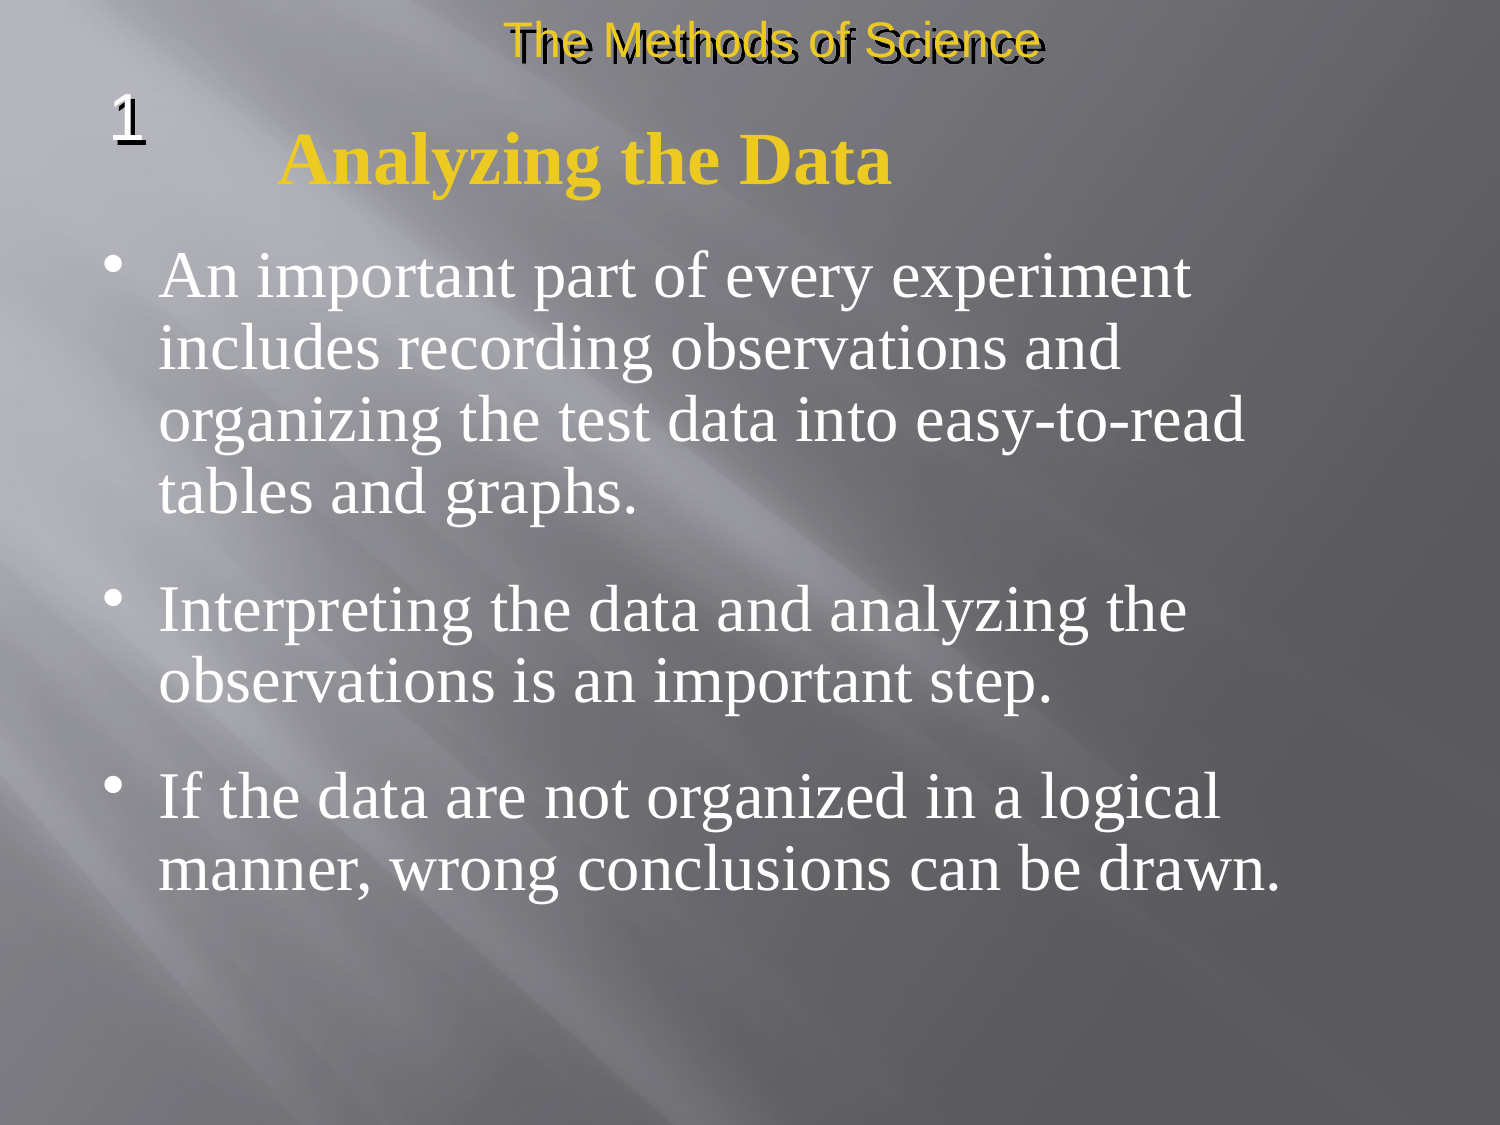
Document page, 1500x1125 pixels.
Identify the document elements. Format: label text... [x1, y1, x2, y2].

text_box 1 [93, 66, 161, 162]
text_box The Methods of Science [487, 0, 1057, 75]
text_box If the data are not organized in a logical manner, wrong conclusions can be drawn. [87, 753, 1313, 913]
text_box Interpreting the data and analyzing the observations is an important step. [87, 566, 1313, 725]
text_box An important part of every experiment includes recording observations and organizing the test data into easy-to-read tables and graphs. [87, 232, 1300, 536]
text_box Analyzing the Data [262, 112, 1301, 209]
